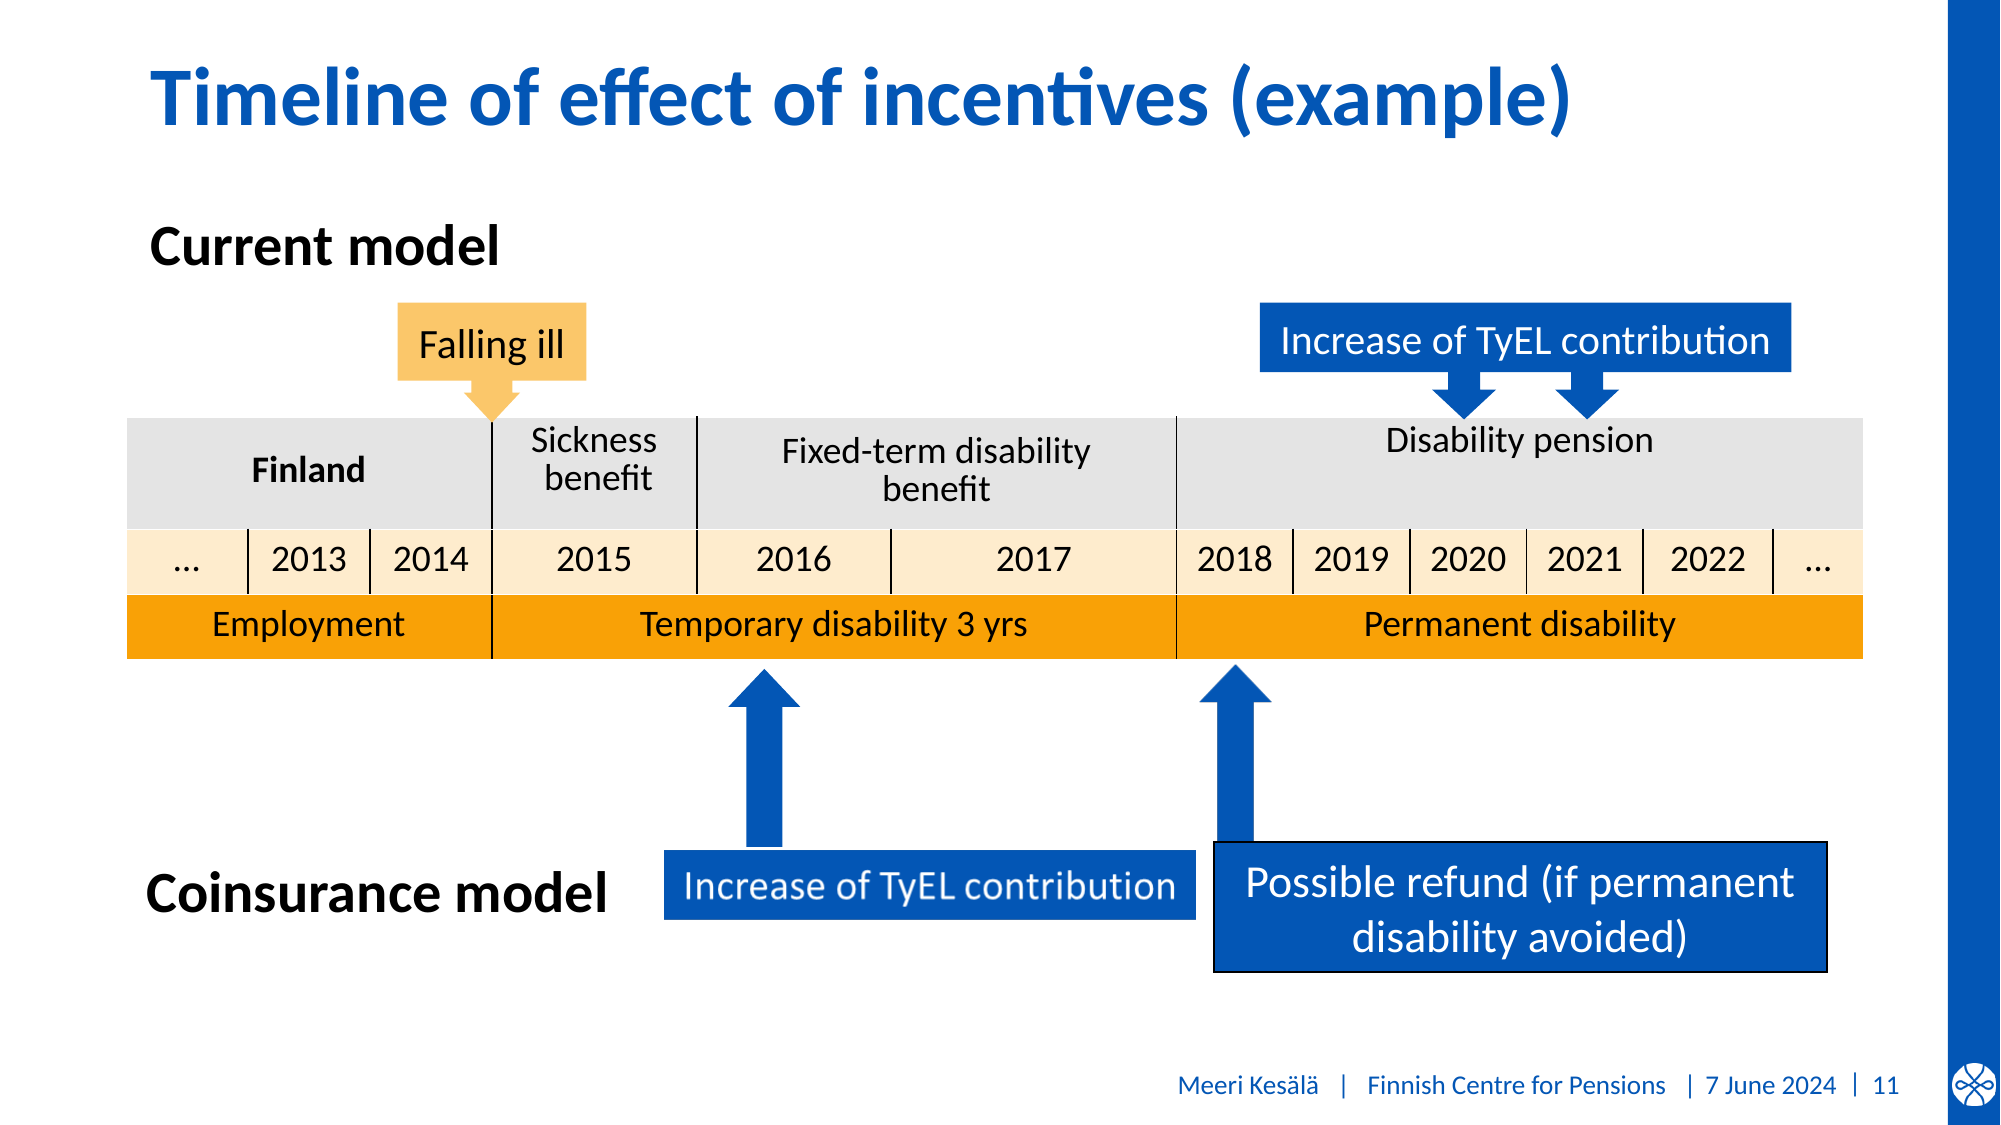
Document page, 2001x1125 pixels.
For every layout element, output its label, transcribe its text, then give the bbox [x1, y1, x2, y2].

title Timeline of effect of incentives (example) [135, 35, 1792, 165]
picture [1952, 1063, 1996, 1106]
text_box Coinsurance model [131, 846, 1788, 977]
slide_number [1709, 1057, 1858, 1111]
text_box [725, 667, 803, 846]
table_cell … [1774, 530, 1863, 594]
picture [657, 846, 1202, 936]
text_box Falling ill [396, 330, 588, 425]
table_cell Employment [127, 595, 491, 659]
table_cell 2016 [698, 530, 890, 594]
table_cell 2021 [1527, 530, 1642, 594]
table_cell 2013 [249, 530, 369, 594]
table_header Disability pension [1177, 418, 1863, 529]
text_box Increase of TyEL contribution [1259, 330, 1792, 373]
table_header Fixed-term disability benefit [698, 418, 1176, 529]
slide_number 11 [1858, 1057, 1924, 1111]
table_cell Permanent disability [1177, 595, 1863, 659]
text_box Current model [135, 199, 1792, 330]
footer Meeri Kesälä | Finnish Centre for Pensions | [929, 1057, 1709, 1111]
table_cell 2015 [493, 530, 696, 594]
table_cell … [127, 530, 247, 594]
table_cell 2017 [892, 530, 1176, 594]
table_cell 2019 [1294, 530, 1409, 594]
text_box [1552, 373, 1622, 421]
table_cell 2022 [1644, 530, 1772, 594]
table_cell Temporary disability 3 yrs [493, 595, 1176, 659]
table_header Sickness benefit [493, 418, 696, 529]
table_cell 2018 [1177, 530, 1292, 594]
table_header Finland [127, 418, 491, 529]
text_box [1429, 373, 1499, 421]
text_box Possible refund (if permanent disability avoided) [1213, 841, 1828, 973]
table_cell 2020 [1411, 530, 1526, 594]
table_cell 2014 [371, 530, 491, 594]
picture [1199, 664, 1272, 843]
